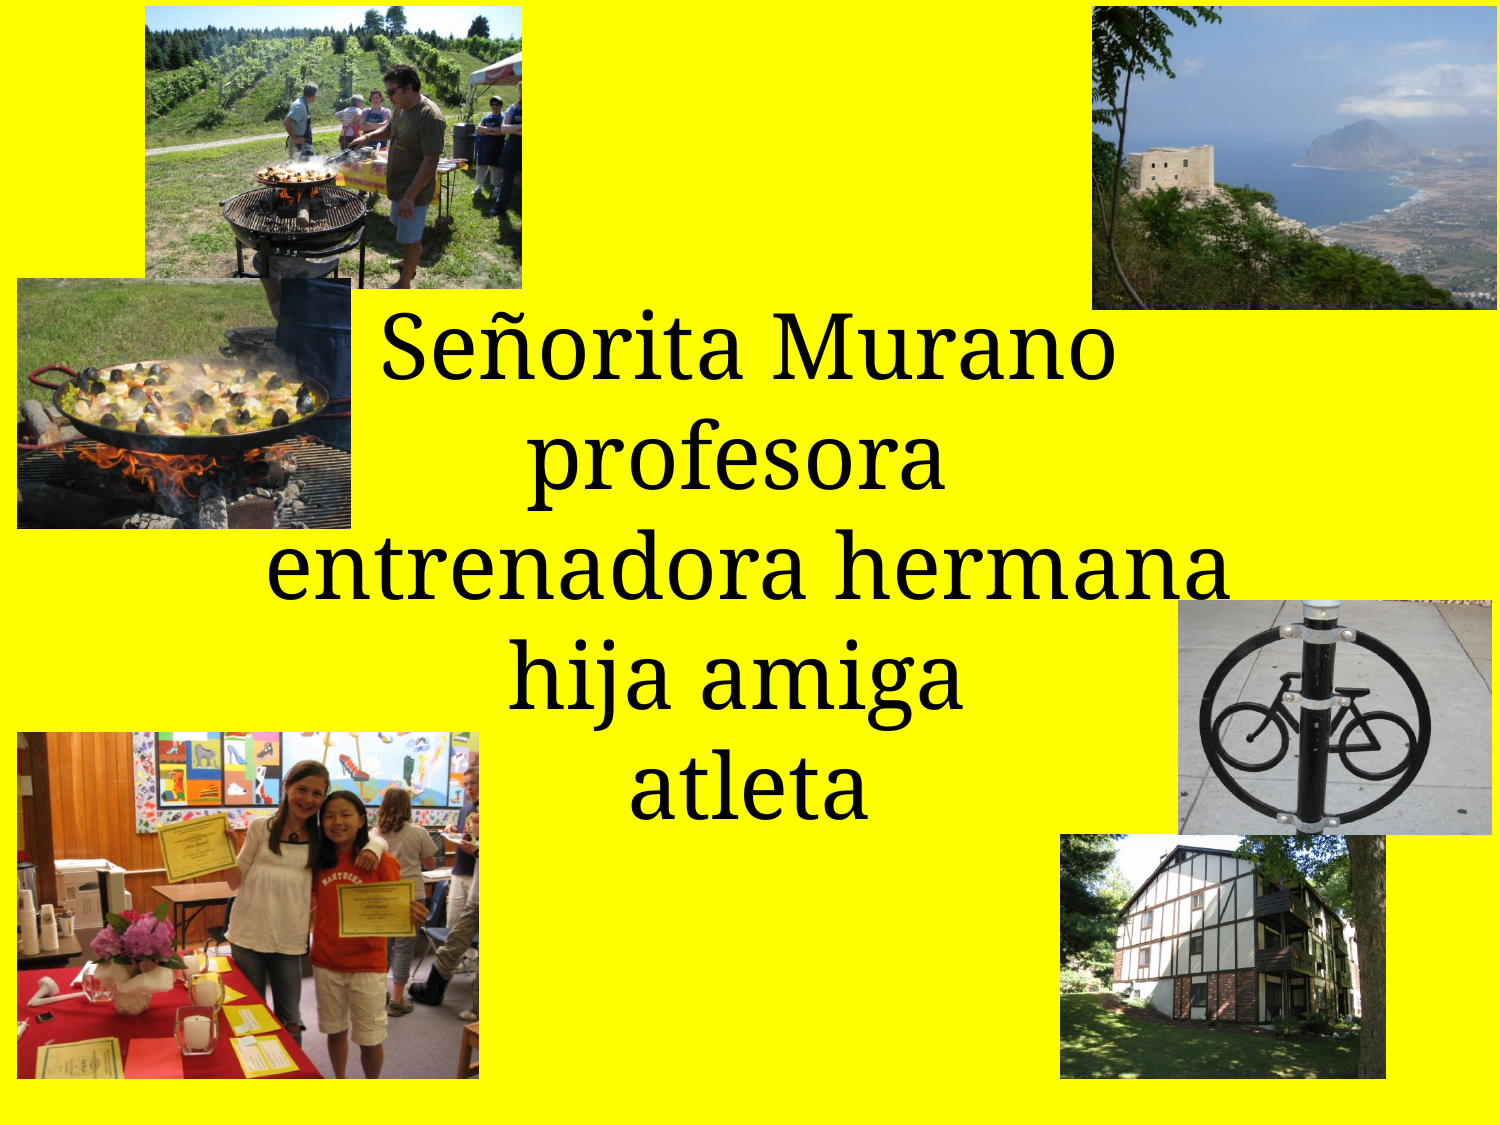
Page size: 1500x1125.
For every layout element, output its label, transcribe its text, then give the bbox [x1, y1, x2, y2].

title Señorita Murano profesora entrenadora hermana hija amiga atleta [112, 66, 1388, 1059]
picture [17, 732, 479, 1079]
picture [17, 6, 522, 530]
picture [1060, 599, 1492, 1079]
picture [1092, 6, 1497, 310]
